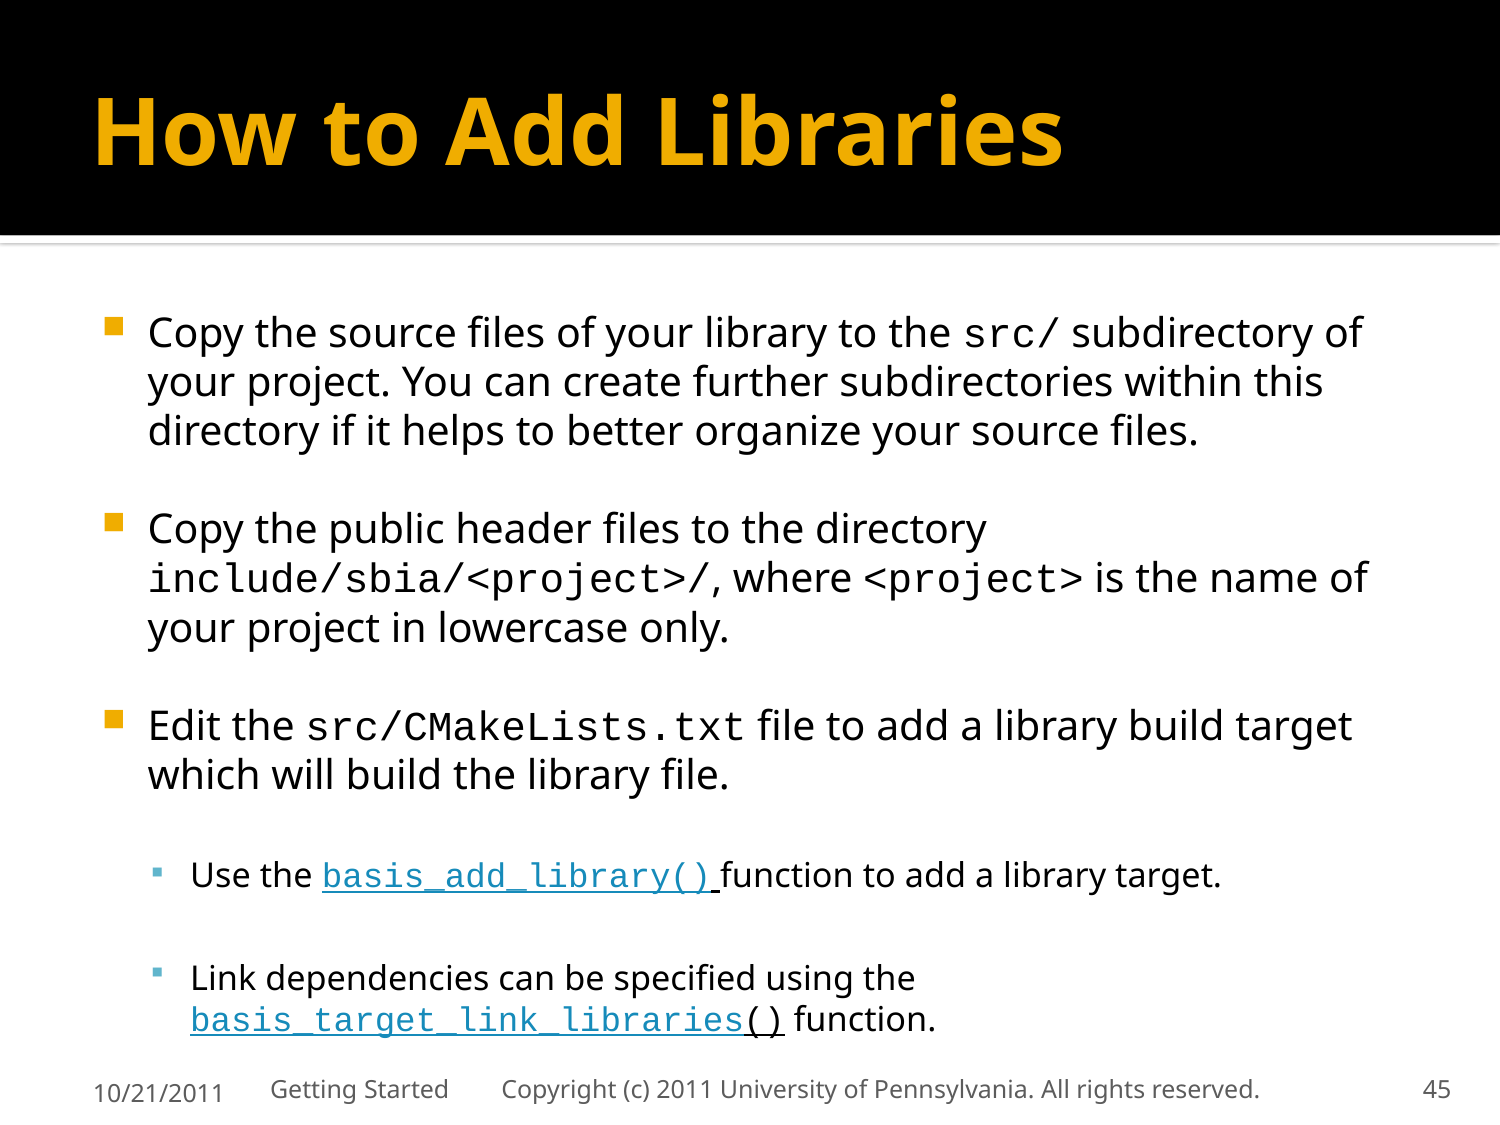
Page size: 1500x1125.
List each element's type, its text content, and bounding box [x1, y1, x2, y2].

list Copy the source files of your library to the src/ subdirectory of your project. You can create further subdirectories within this directory if it helps to better organize your source files. Copy the public header files to the directory include/sbia/<project>/, where <project> is the name of your project in lowercase only. Edit the src/CMakeLists.txt file to add a library build target which will build the library file. Use the basis_add_library() function to add a library target. Link dependencies can be specified using the basis_target_link_libraries() function. [75, 291, 1425, 1050]
slide_number 45 [1345, 1062, 1467, 1108]
title How to Add Libraries [75, 25, 1425, 231]
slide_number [75, 1062, 238, 1108]
footer Getting Started Copyright (c) 2011 University of Pennsylvania. All rights reserved. [262, 1062, 1337, 1108]
